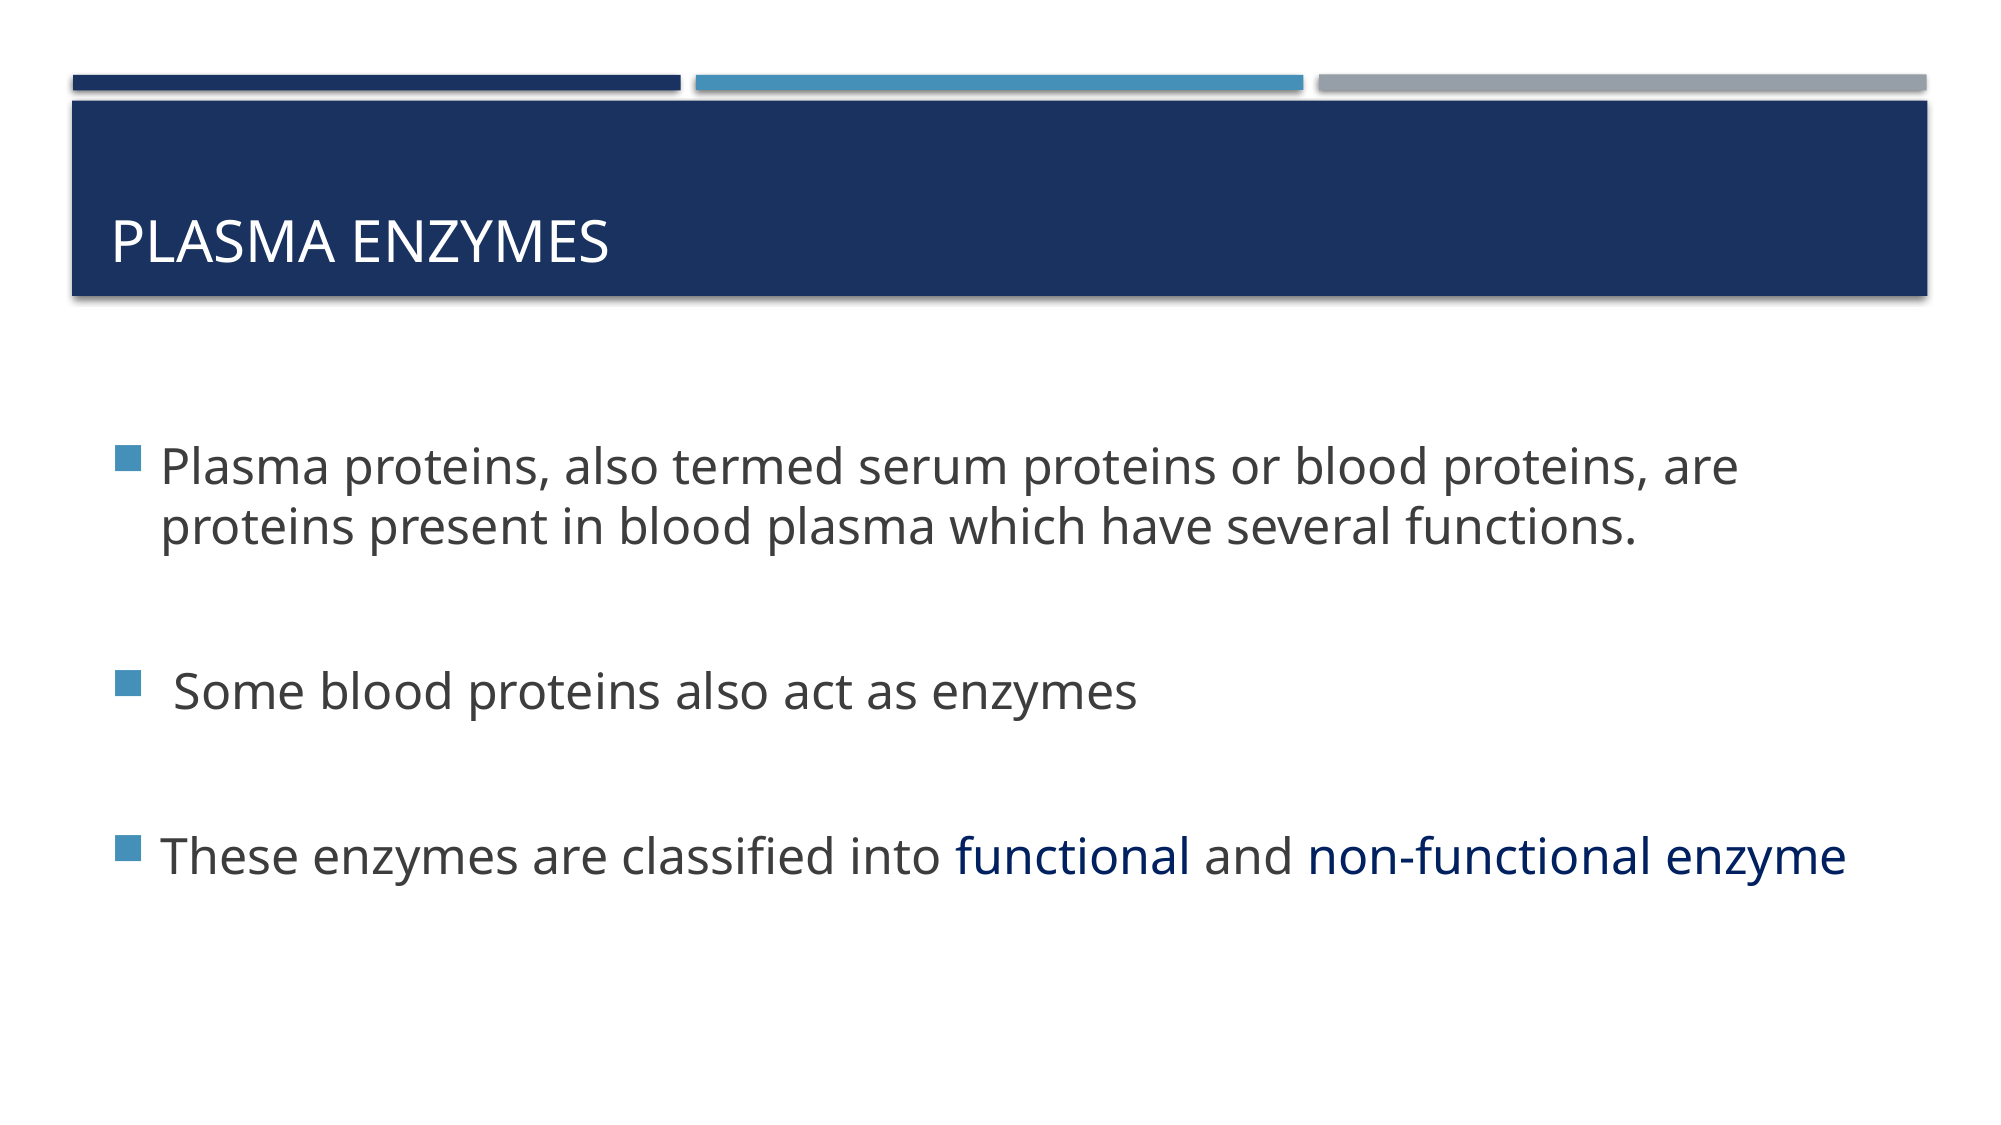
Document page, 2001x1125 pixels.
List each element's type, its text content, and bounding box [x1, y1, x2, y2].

list Plasma proteins, also termed serum proteins or blood proteins, are proteins present in blood plasma which have several functions. Some blood proteins also act as enzymes These enzymes are classified into functional and non-functional enzyme [95, 357, 1905, 962]
title Plasma enzymes [95, 115, 1905, 282]
